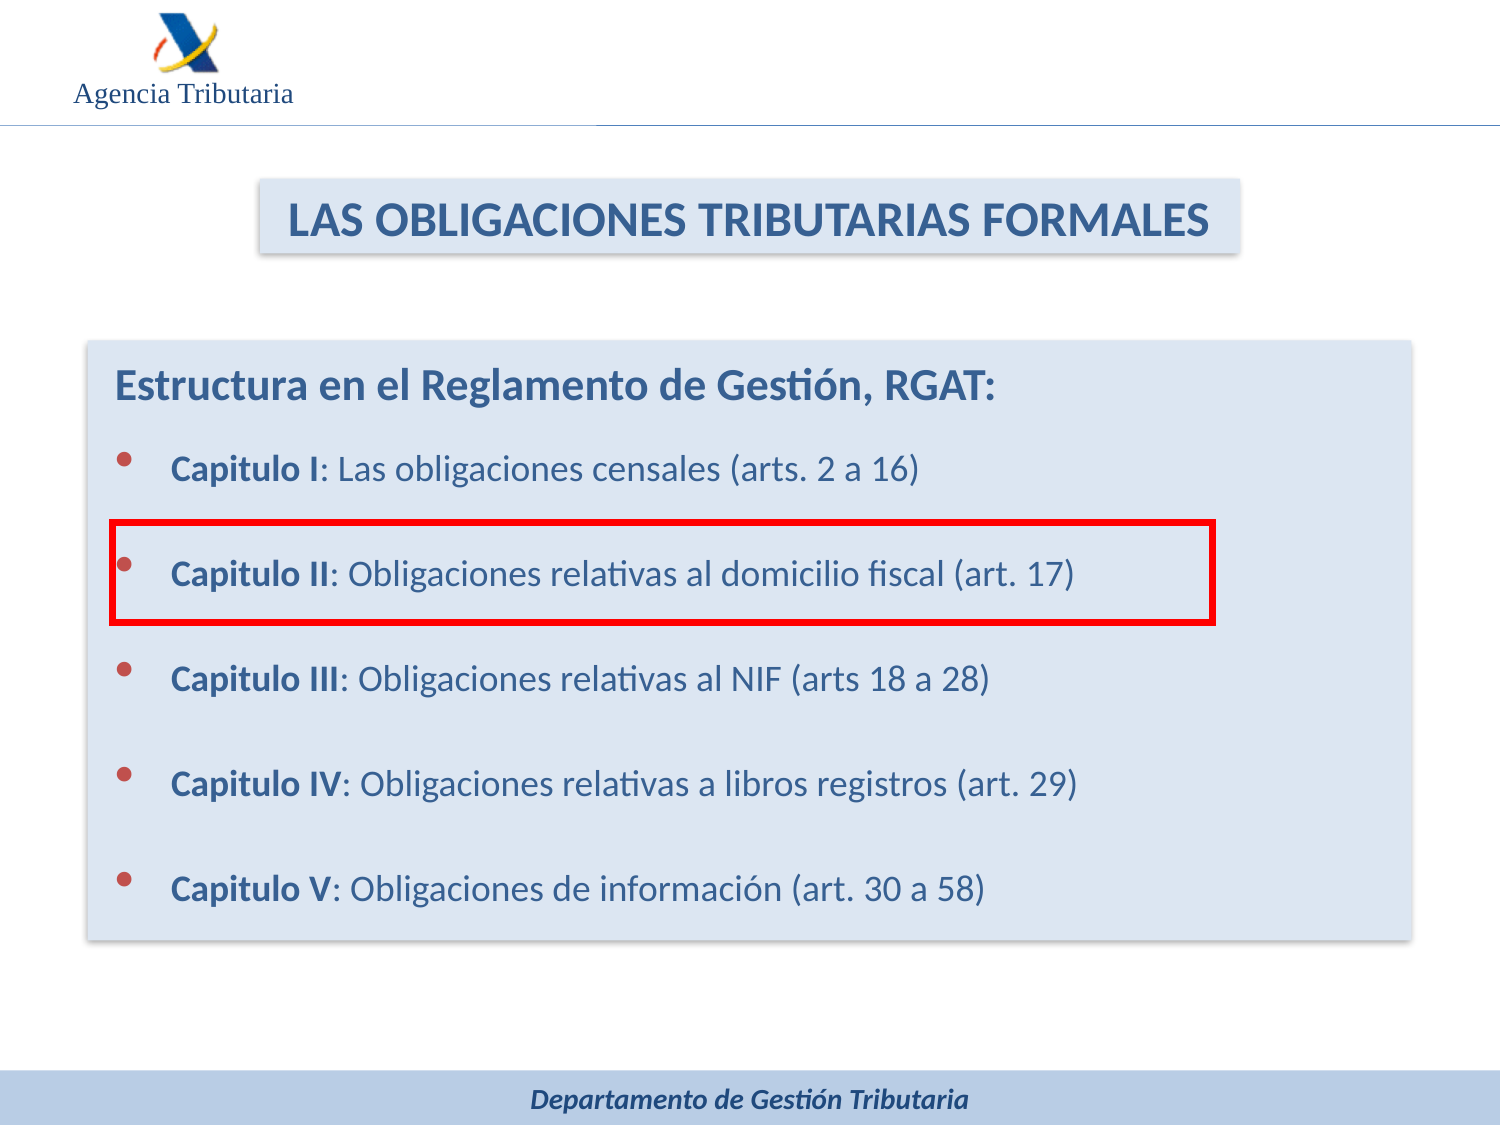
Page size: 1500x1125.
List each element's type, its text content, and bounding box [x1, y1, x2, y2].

text_box Estructura en el Reglamento de Gestión, RGAT: [99, 347, 1400, 418]
text_box LAS OBLIGACIONES TRIBUTARIAS FORMALES [259, 178, 1241, 254]
picture [155, 14, 219, 72]
text_box [87, 340, 1412, 941]
text_box [112, 522, 1213, 623]
text_box Capitulo I: Las obligaciones censales (arts. 2 a 16) Capitulo II: Obligaciones relativas al domicilio fiscal (art. 17) Capitulo III: Obligaciones relativas al NIF (arts 18 a 28) Capitulo IV: Obligaciones relativas a libros registros (art. 29) Capitulo V: Obligaciones de información (art. 30 a 58) [99, 436, 1400, 932]
